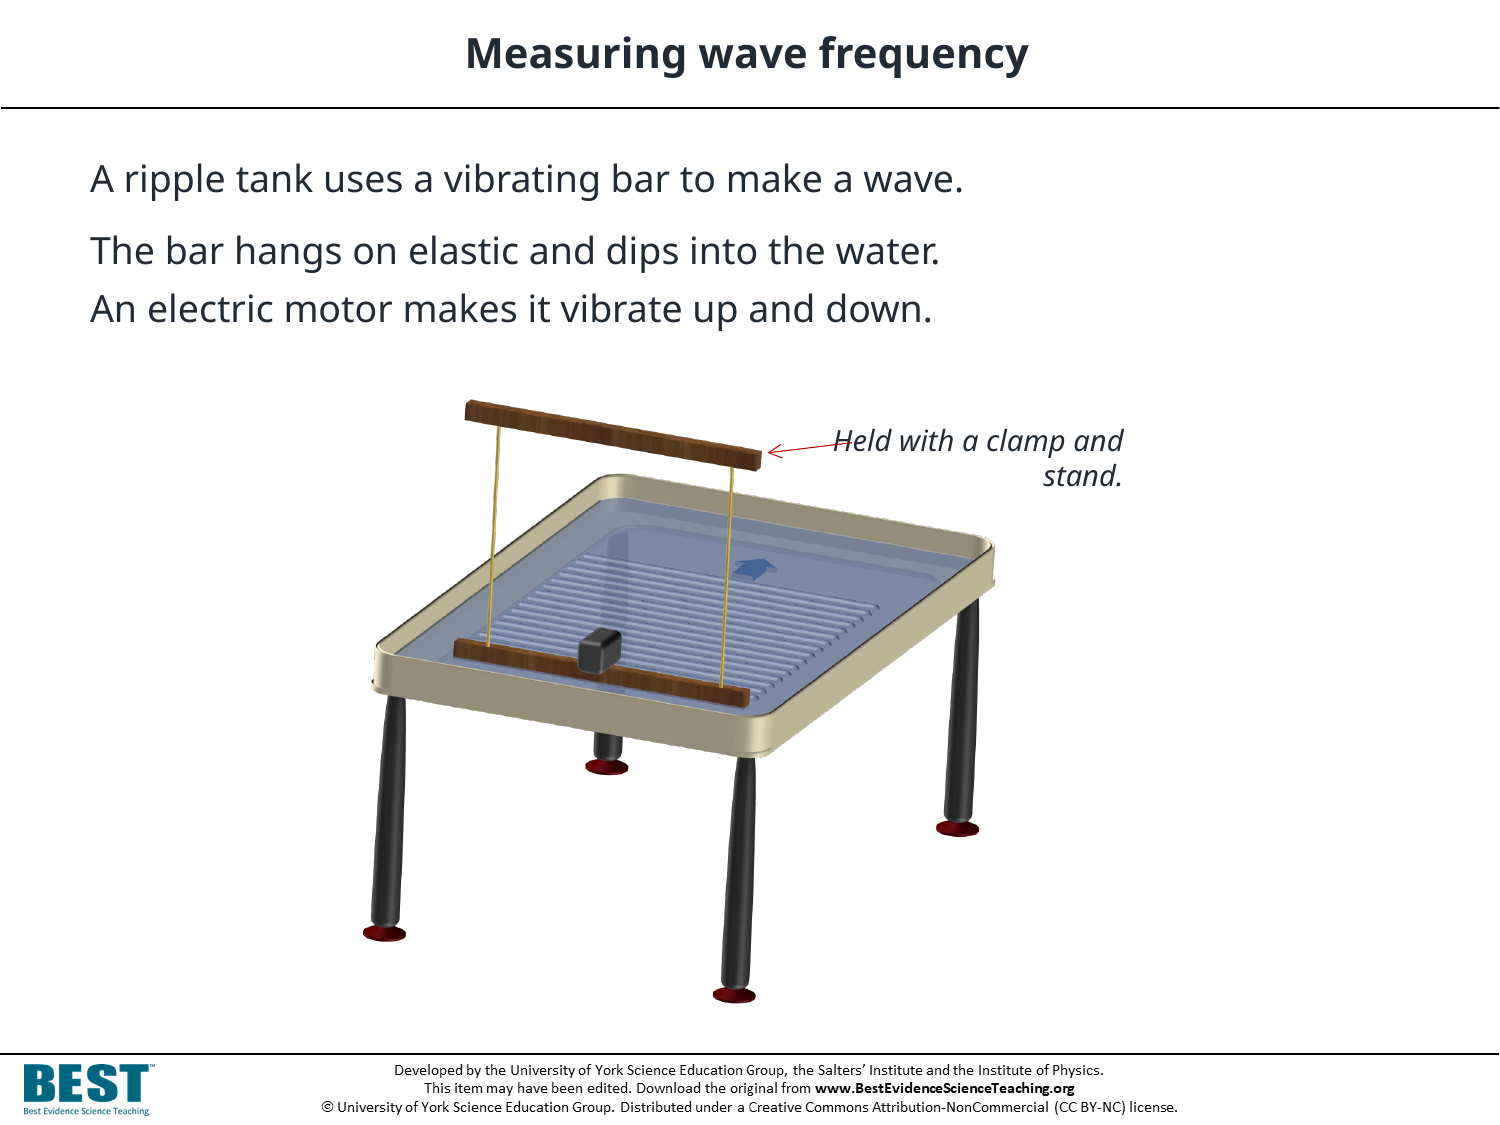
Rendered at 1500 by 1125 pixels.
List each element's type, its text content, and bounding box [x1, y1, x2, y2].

picture [0, 107, 1500, 1125]
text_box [355, 398, 1139, 1007]
text_box Measuring wave frequency [23, 4, 1471, 99]
